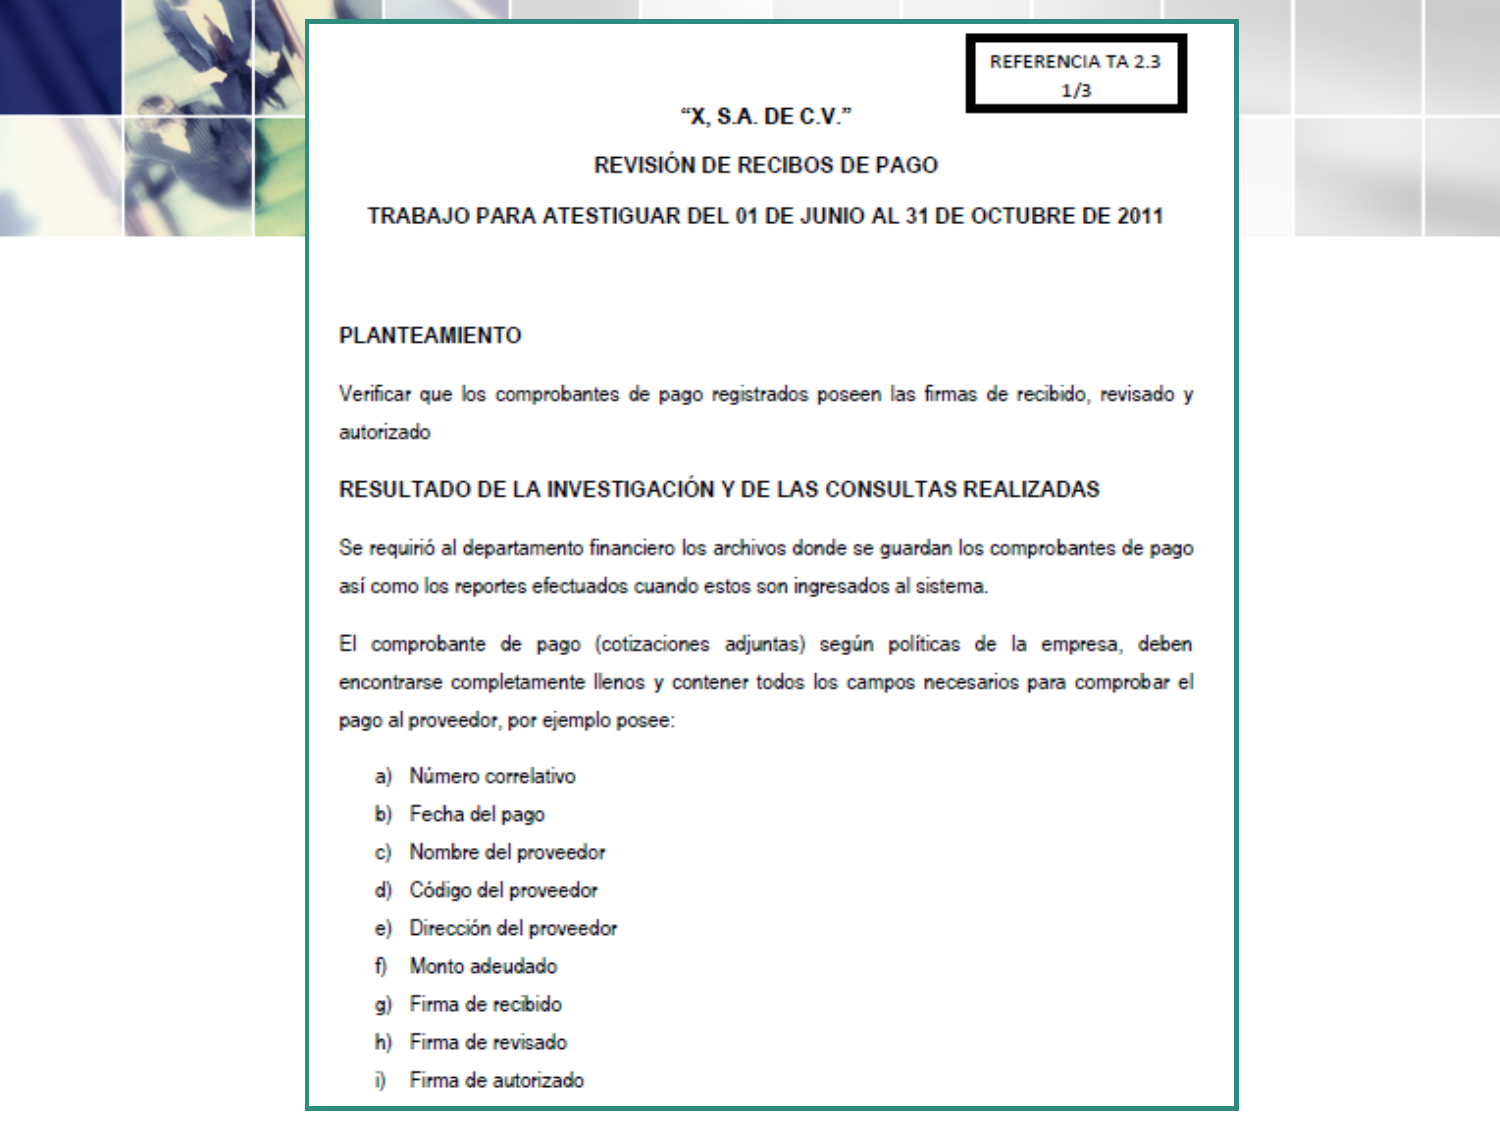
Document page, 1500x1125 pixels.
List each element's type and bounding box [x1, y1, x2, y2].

picture [0, 0, 1500, 238]
picture [308, 23, 1235, 1107]
